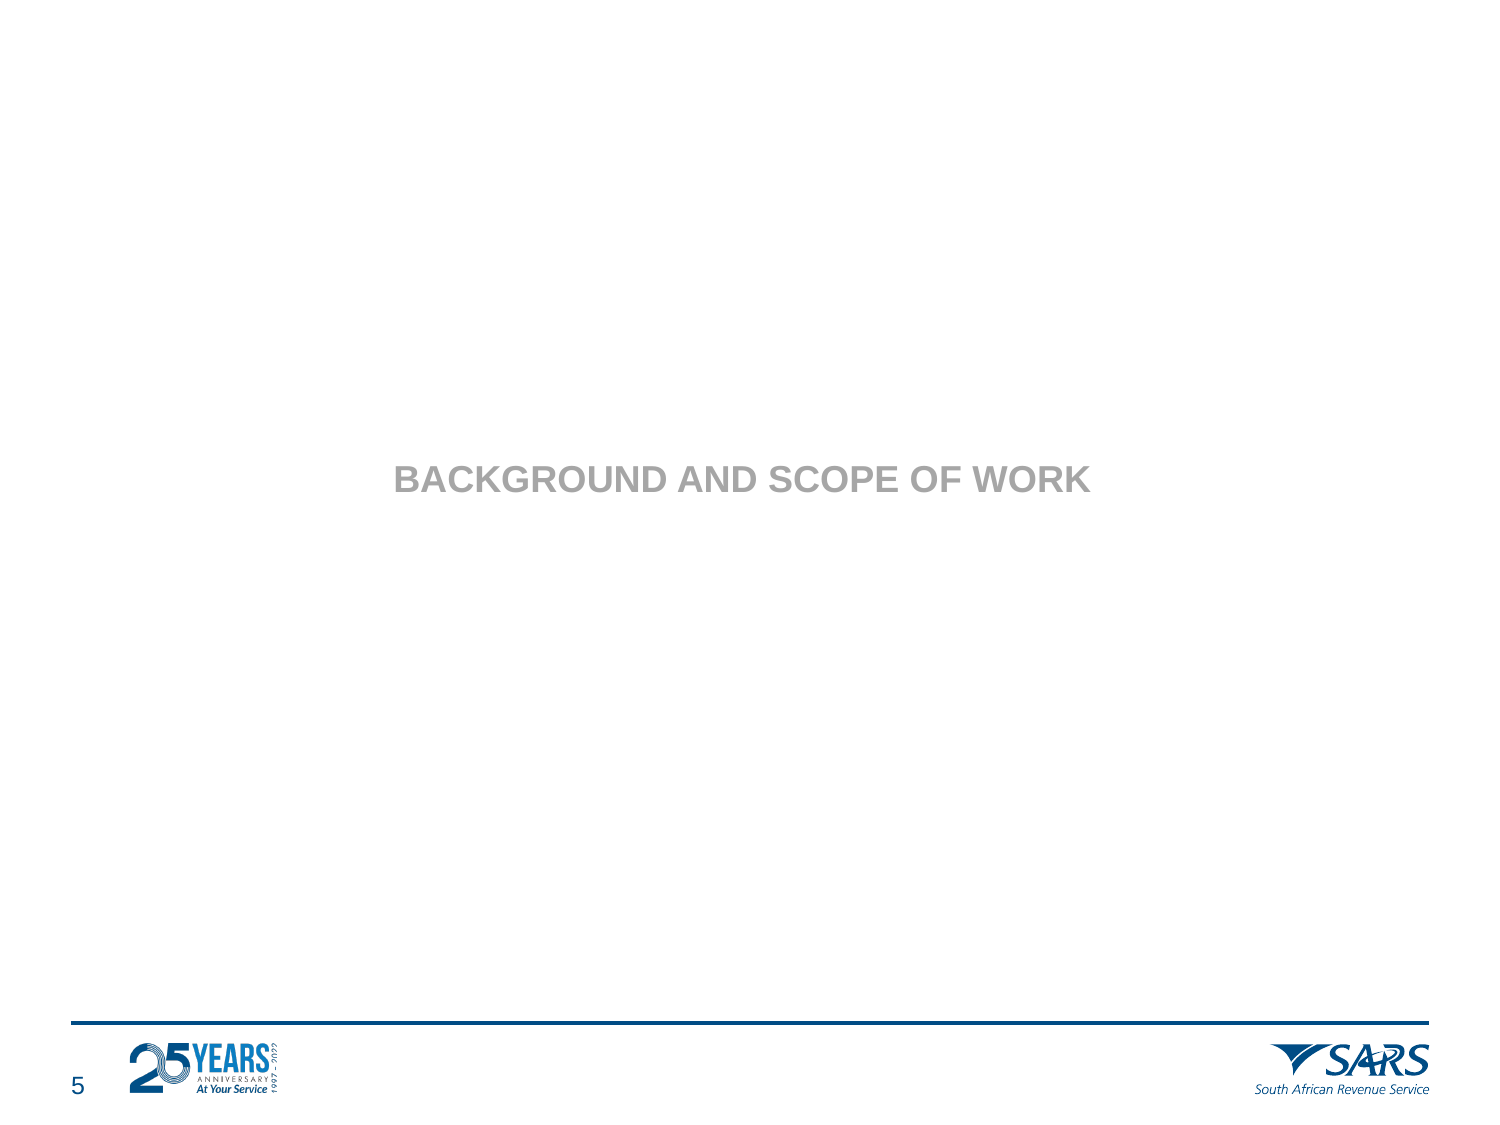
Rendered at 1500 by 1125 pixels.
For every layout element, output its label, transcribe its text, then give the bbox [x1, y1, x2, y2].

list BACKGROUND AND SCOPE OF WORK [55, 447, 1430, 561]
slide_number 4 [56, 1054, 394, 1115]
